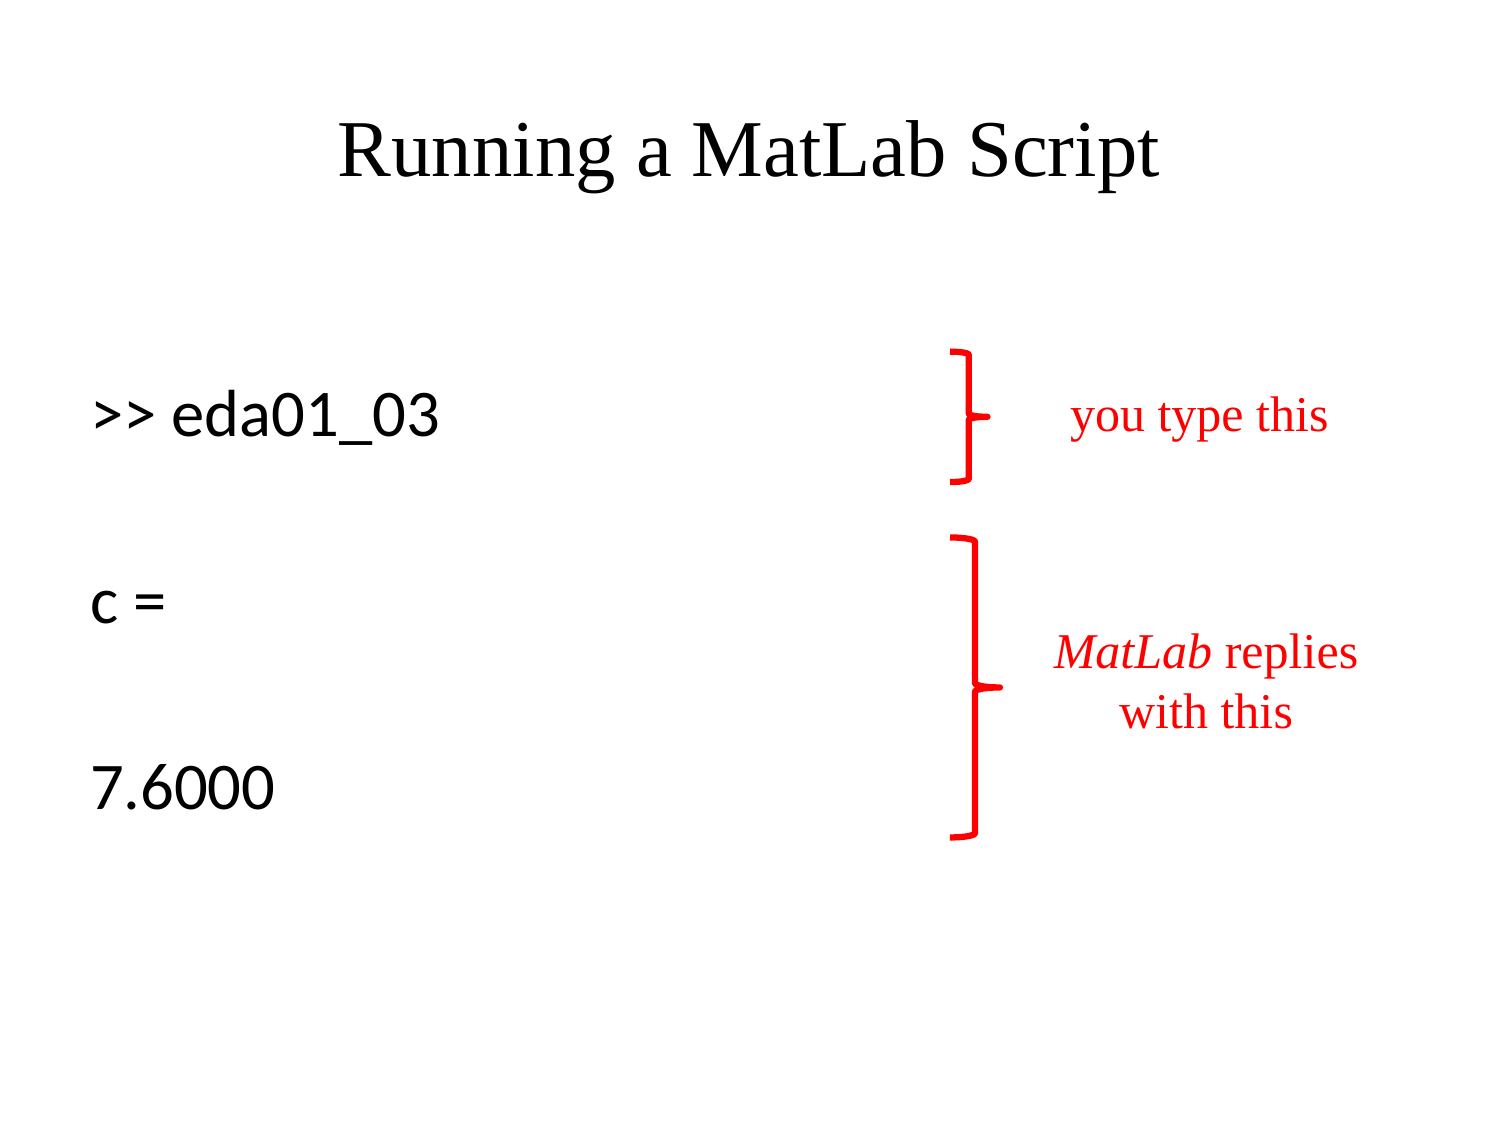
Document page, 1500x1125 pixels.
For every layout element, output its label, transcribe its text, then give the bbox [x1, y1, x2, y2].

text_box you type this [1011, 373, 1387, 449]
text_box [949, 350, 989, 483]
text_box [949, 536, 1001, 839]
list >> eda01_03 c = 7.6000 [75, 362, 1425, 875]
title Running a MatLab Script [75, 87, 1425, 200]
text_box MatLab replies with this [1024, 641, 1388, 717]
